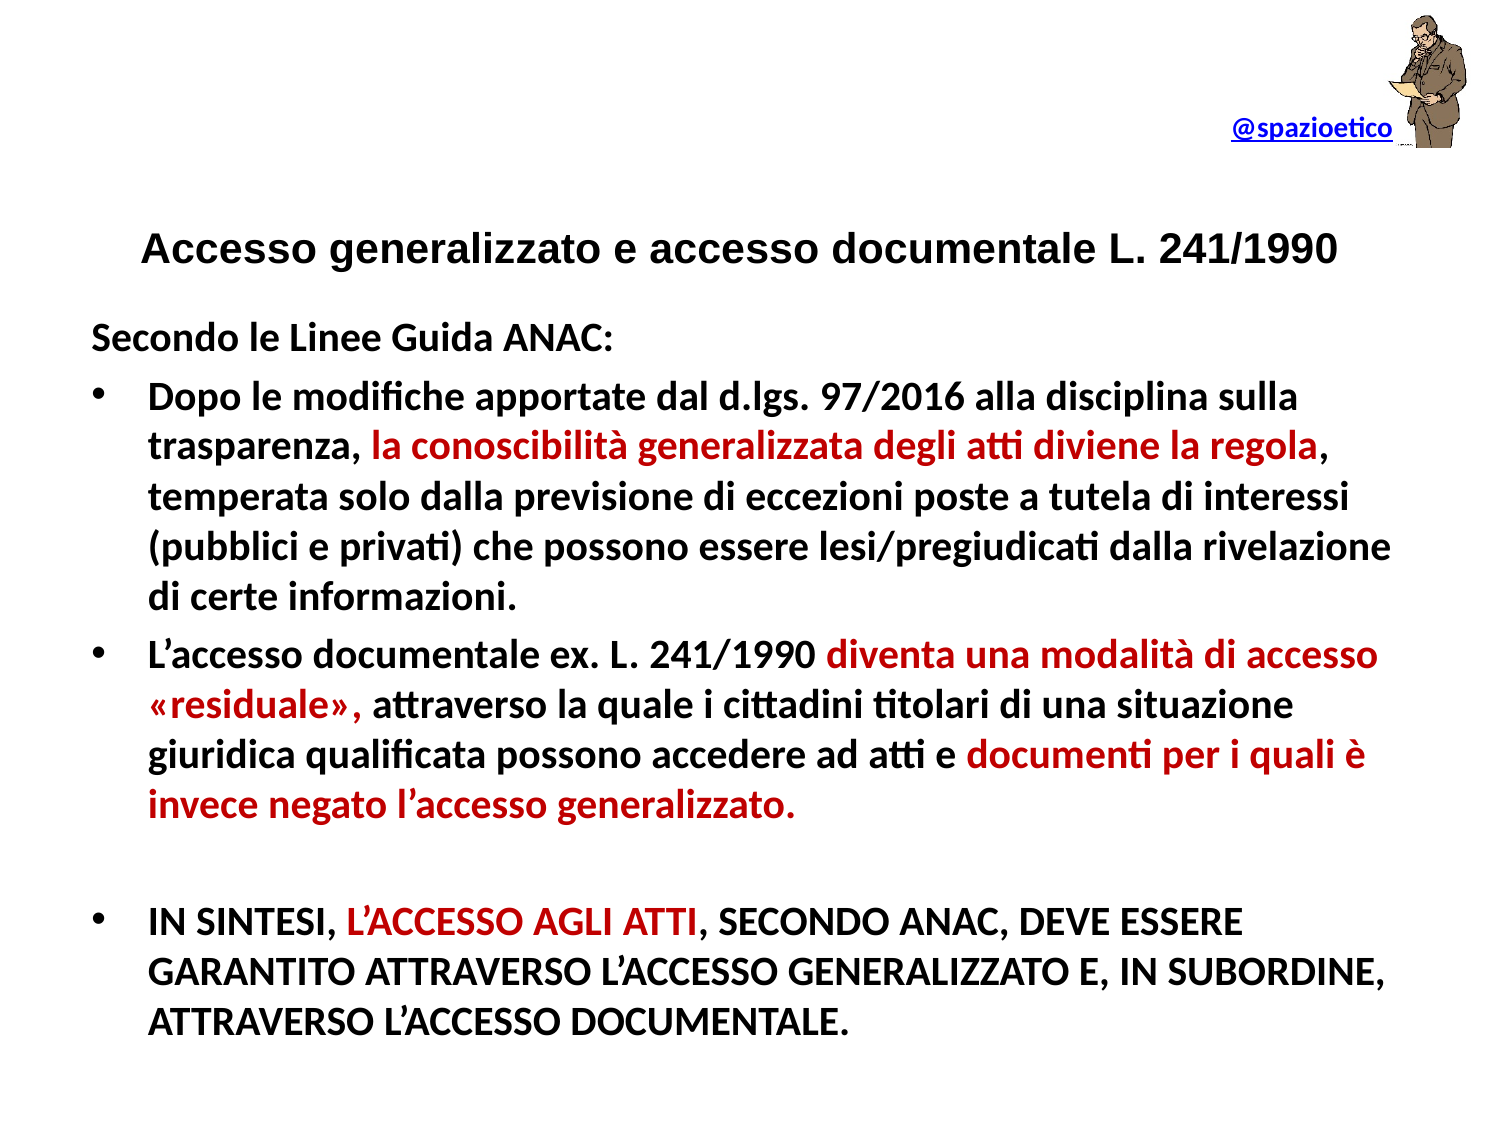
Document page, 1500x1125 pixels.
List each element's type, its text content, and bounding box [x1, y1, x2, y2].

picture [1372, 7, 1488, 148]
text_box Secondo le Linee Guida ANAC: Dopo le modifiche apportate dal d.lgs. 97/2016 alla disciplina sulla trasparenza, la conoscibilità generalizzata degli atti diviene la regola, temperata solo dalla previsione di eccezioni poste a tutela di interessi (pubblici e privati) che possono essere lesi/pregiudicati dalla rivelazione di certe informazioni. L’accesso documentale ex. L. 241/1990 diventa una modalità di accesso «residuale», attraverso la quale i cittadini titolari di una situazione giuridica qualificata possono accedere ad atti e documenti per i quali è invece negato l’accesso generalizzato. IN SINTESI, L’ACCESSO AGLI ATTI, SECONDO ANAC, DEVE ESSERE GARANTITO ATTRAVERSO L’ACCESSO GENERALIZZATO E, IN SUBORDINE, ATTRAVERSO L’ACCESSO DOCUMENTALE. [76, 302, 1424, 1094]
title Accesso generalizzato e accesso documentale L. 241/1990 [64, 193, 1415, 298]
